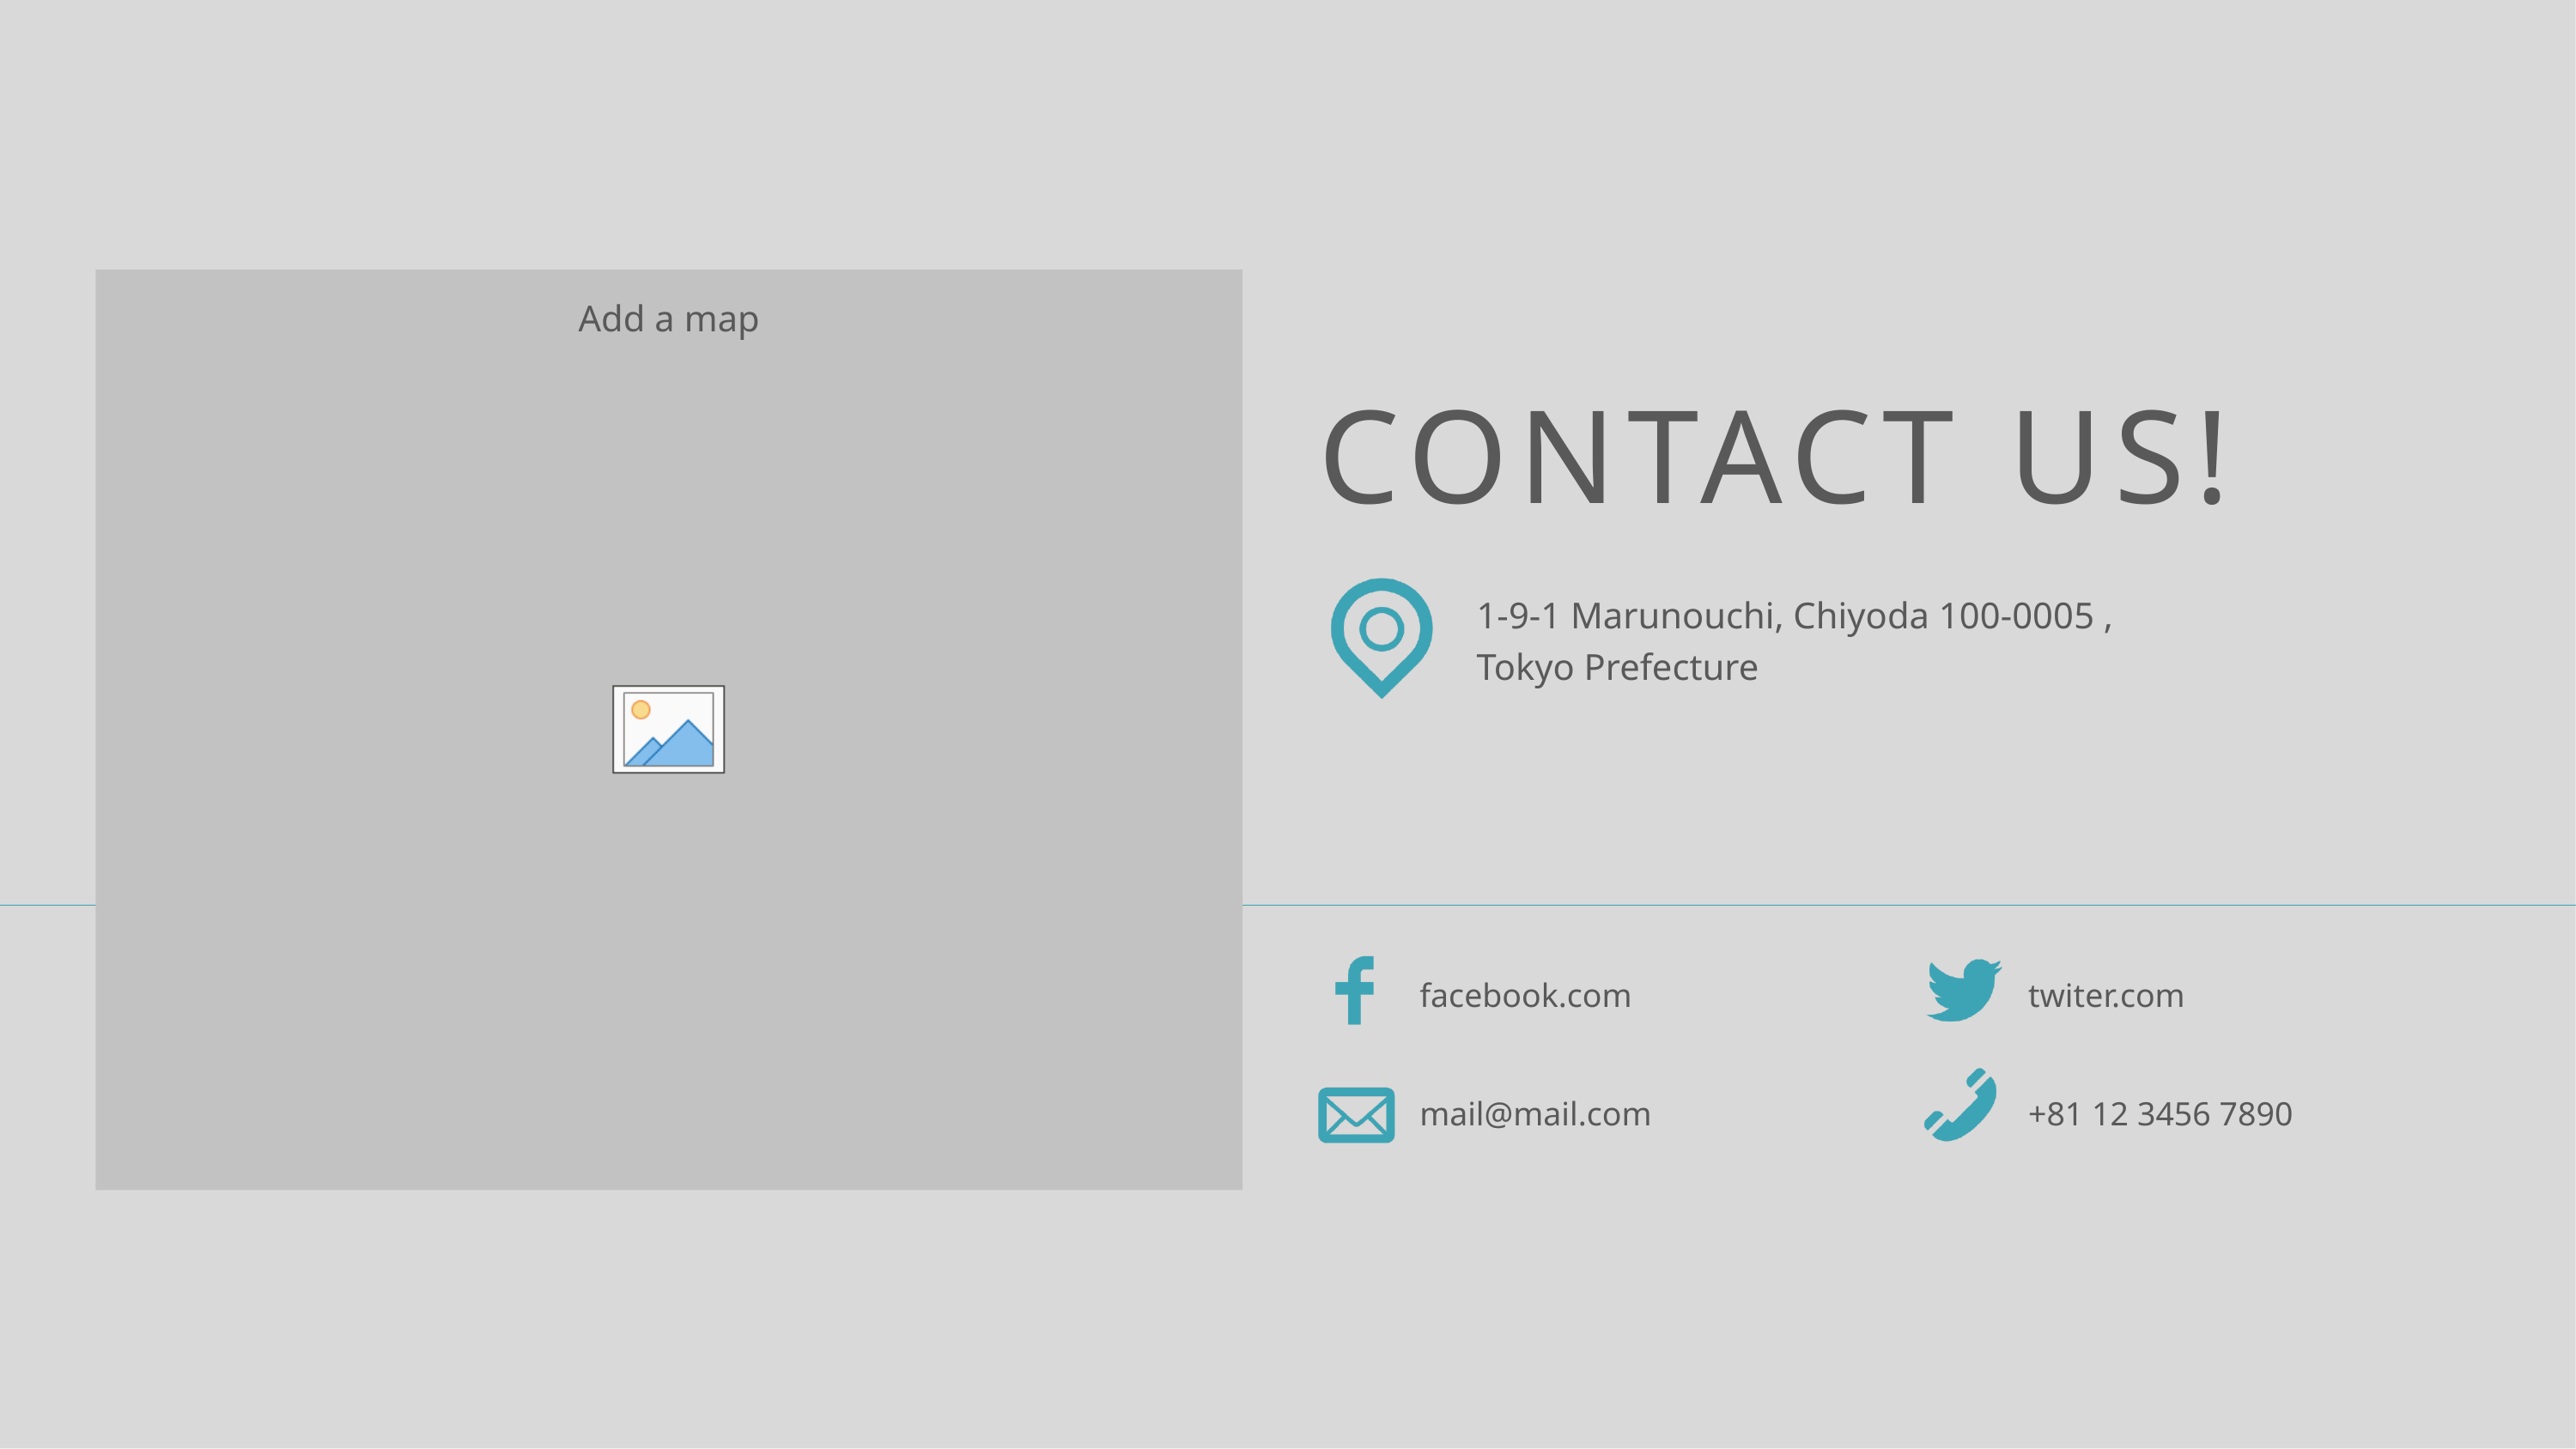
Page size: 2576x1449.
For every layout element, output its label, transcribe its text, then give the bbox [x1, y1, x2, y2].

picture [1304, 1058, 1407, 1160]
list facebook.com [1407, 939, 1895, 1041]
picture [1304, 939, 1407, 1042]
list mail@mail.com [1407, 1058, 1895, 1160]
picture [1913, 1058, 2016, 1160]
picture [1304, 559, 1458, 712]
list CONTACT US! [1305, 362, 2434, 537]
list 1-9-1 Marunouchi, Chiyoda 100-0005 , Tokyo Prefecture [1463, 559, 2434, 712]
picture [114, 288, 1224, 1171]
picture [1913, 939, 2016, 1042]
list +81 12 3456 7890 [2016, 1058, 2504, 1160]
list twiter.com [2016, 939, 2504, 1041]
